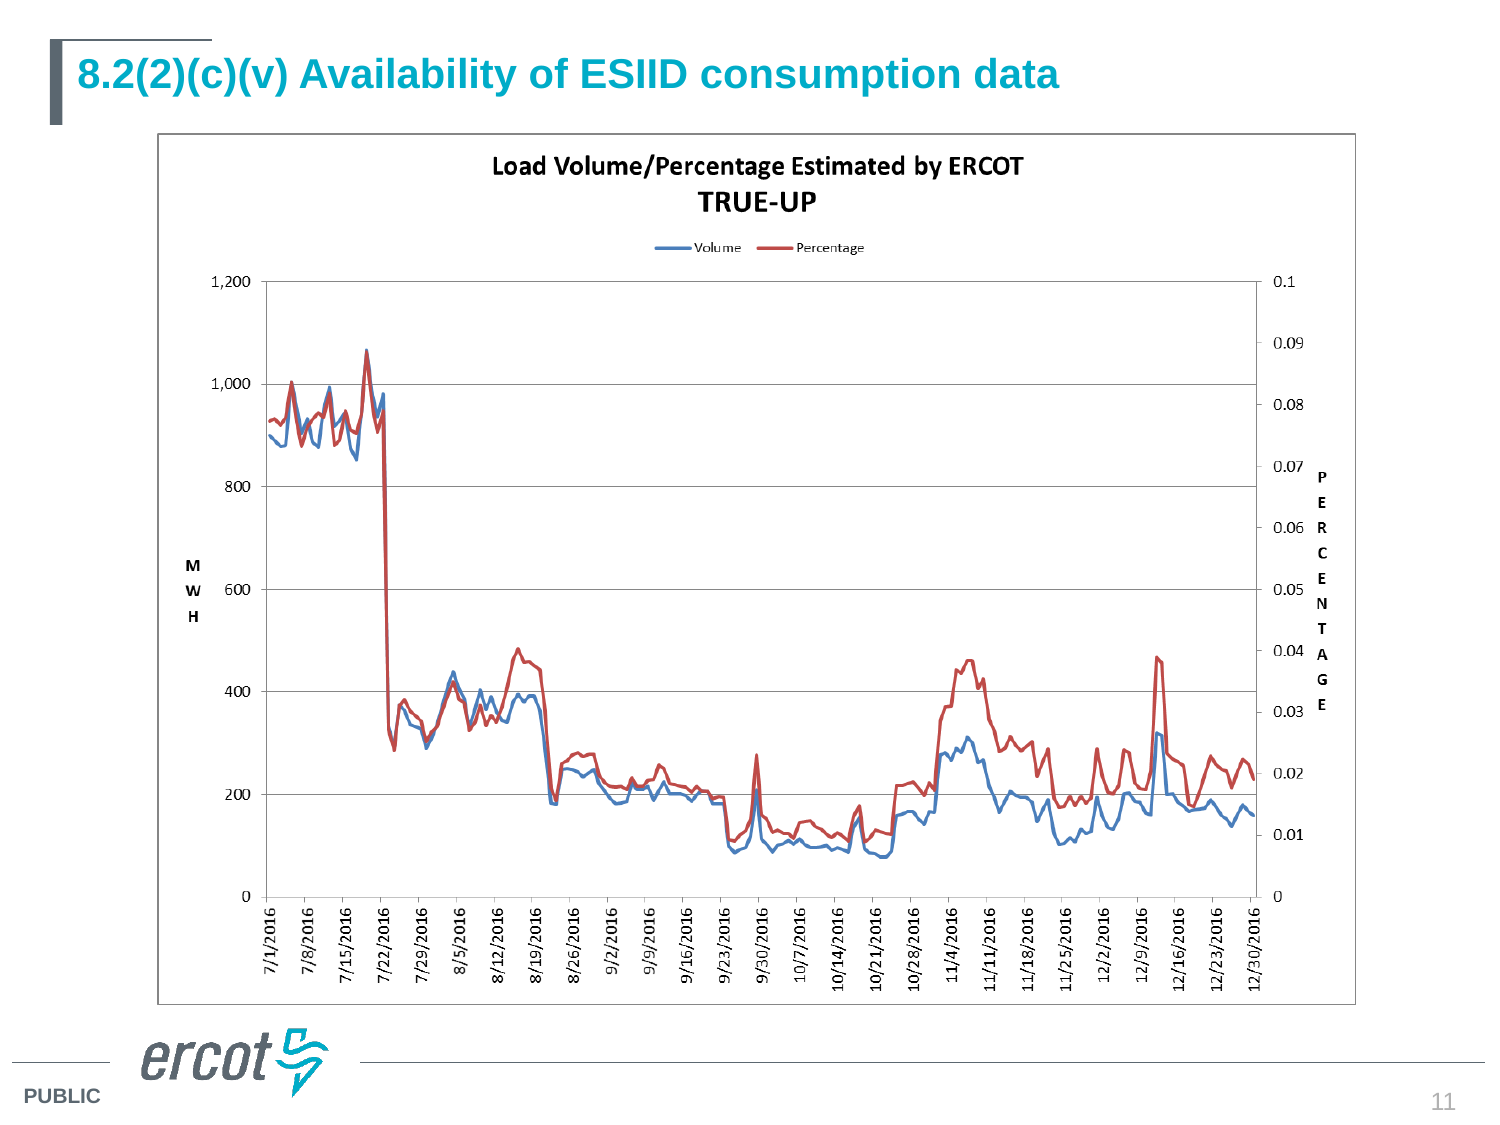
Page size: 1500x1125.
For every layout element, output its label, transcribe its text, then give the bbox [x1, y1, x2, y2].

picture [156, 133, 1356, 1005]
title 8.2(2)(c)(v) Availability of ESIID consumption data [62, 39, 1450, 228]
slide_number 11 [1412, 1076, 1475, 1125]
picture [137, 1024, 332, 1100]
